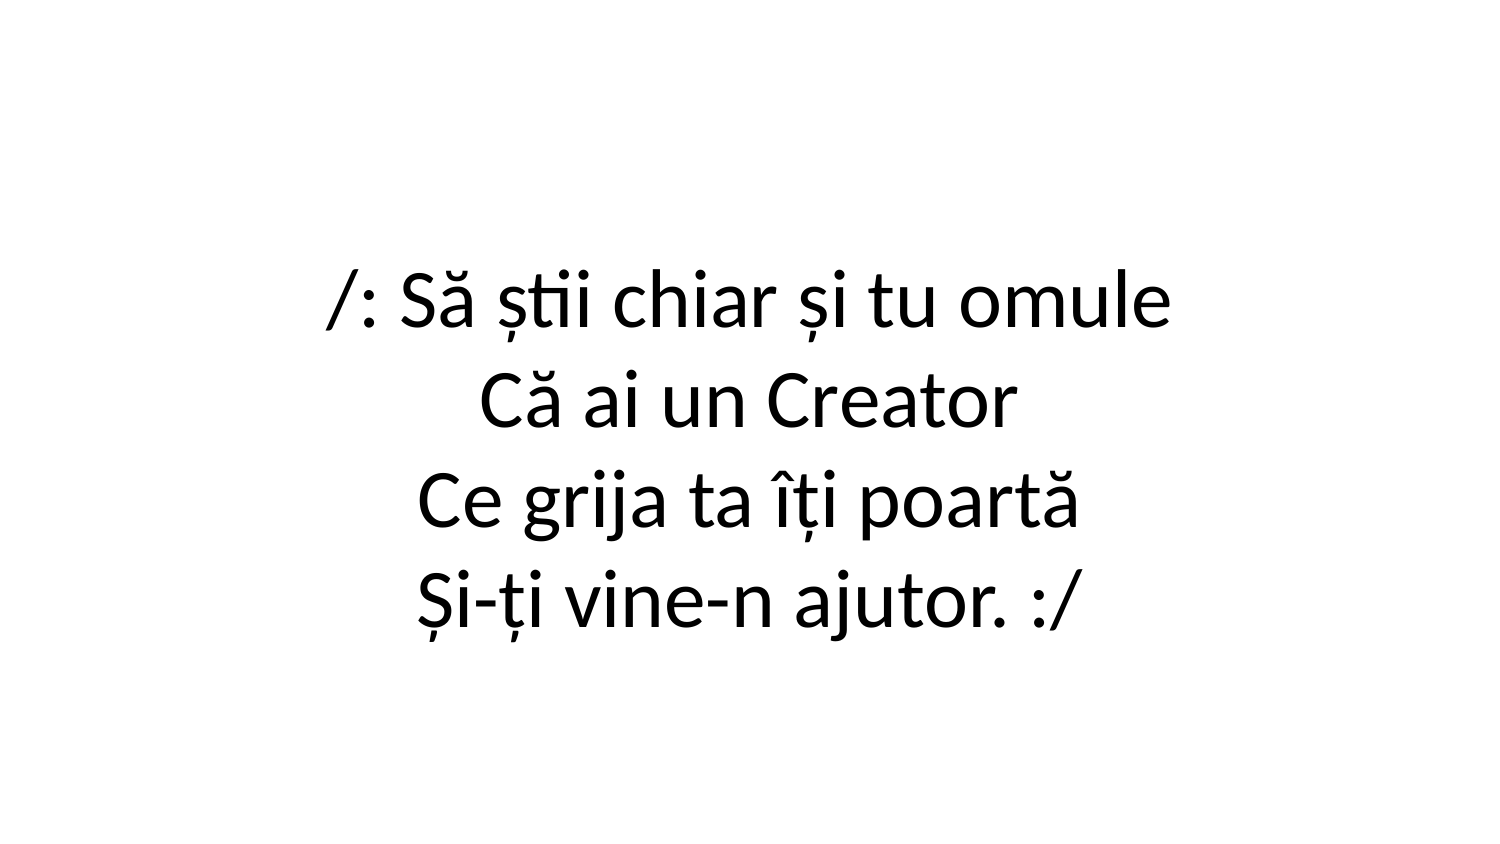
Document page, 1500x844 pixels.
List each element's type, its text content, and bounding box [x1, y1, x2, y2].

text_box /: Să știi chiar și tu omule Că ai un Creator Ce grija ta îți poartă Și-ți vine-n ajutor. :/ [311, 192, 1189, 652]
